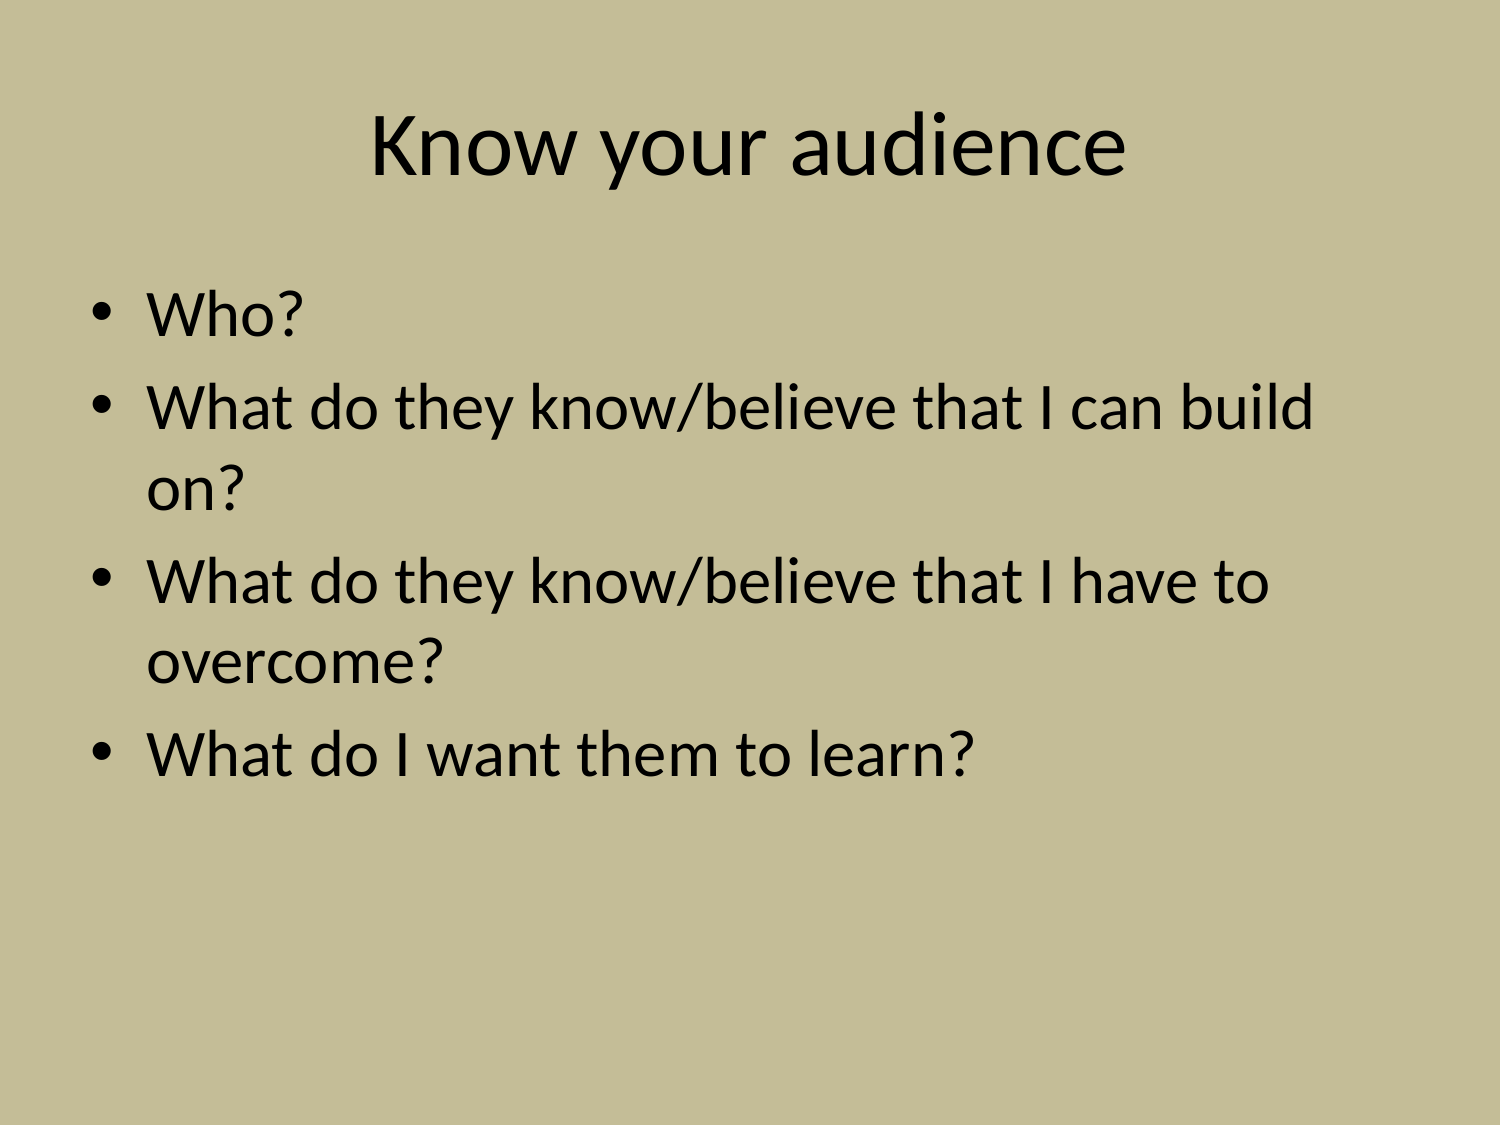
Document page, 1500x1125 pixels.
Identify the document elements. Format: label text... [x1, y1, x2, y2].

title Know your audience [75, 45, 1425, 233]
list Who? What do they know/believe that I can build on? What do they know/believe that I have to overcome? What do I want them to learn? [75, 262, 1425, 1005]
